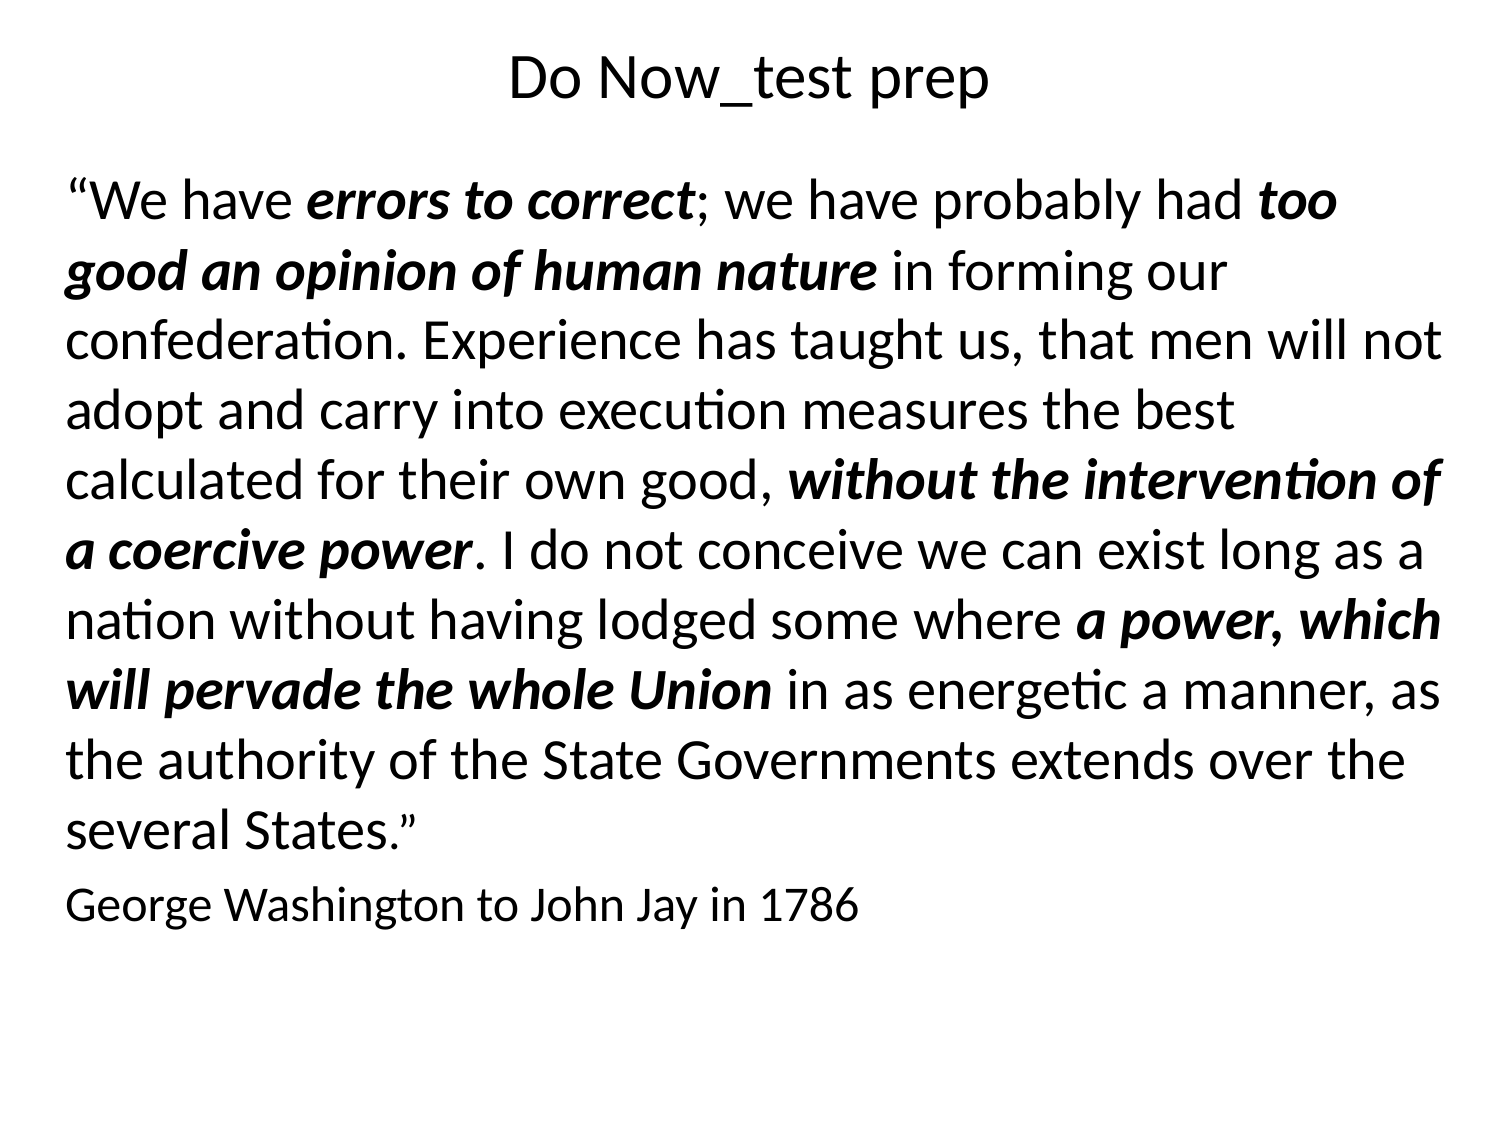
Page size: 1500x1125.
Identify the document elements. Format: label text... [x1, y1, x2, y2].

subtitle “We have errors to correct; we have probably had too good an opinion of human nature in forming our confederation. Experience has taught us, that men will not adopt and carry into execution measures the best calculated for their own good, without the intervention of a coercive power. I do not conceive we can exist long as a nation without having lodged some where a power, which will pervade the whole Union in as energetic a manner, as the authority of the State Governments extends over the several States.” George Washington to John Jay in 1786 [49, 154, 1467, 897]
title Do Now_test prep [112, 26, 1388, 120]
